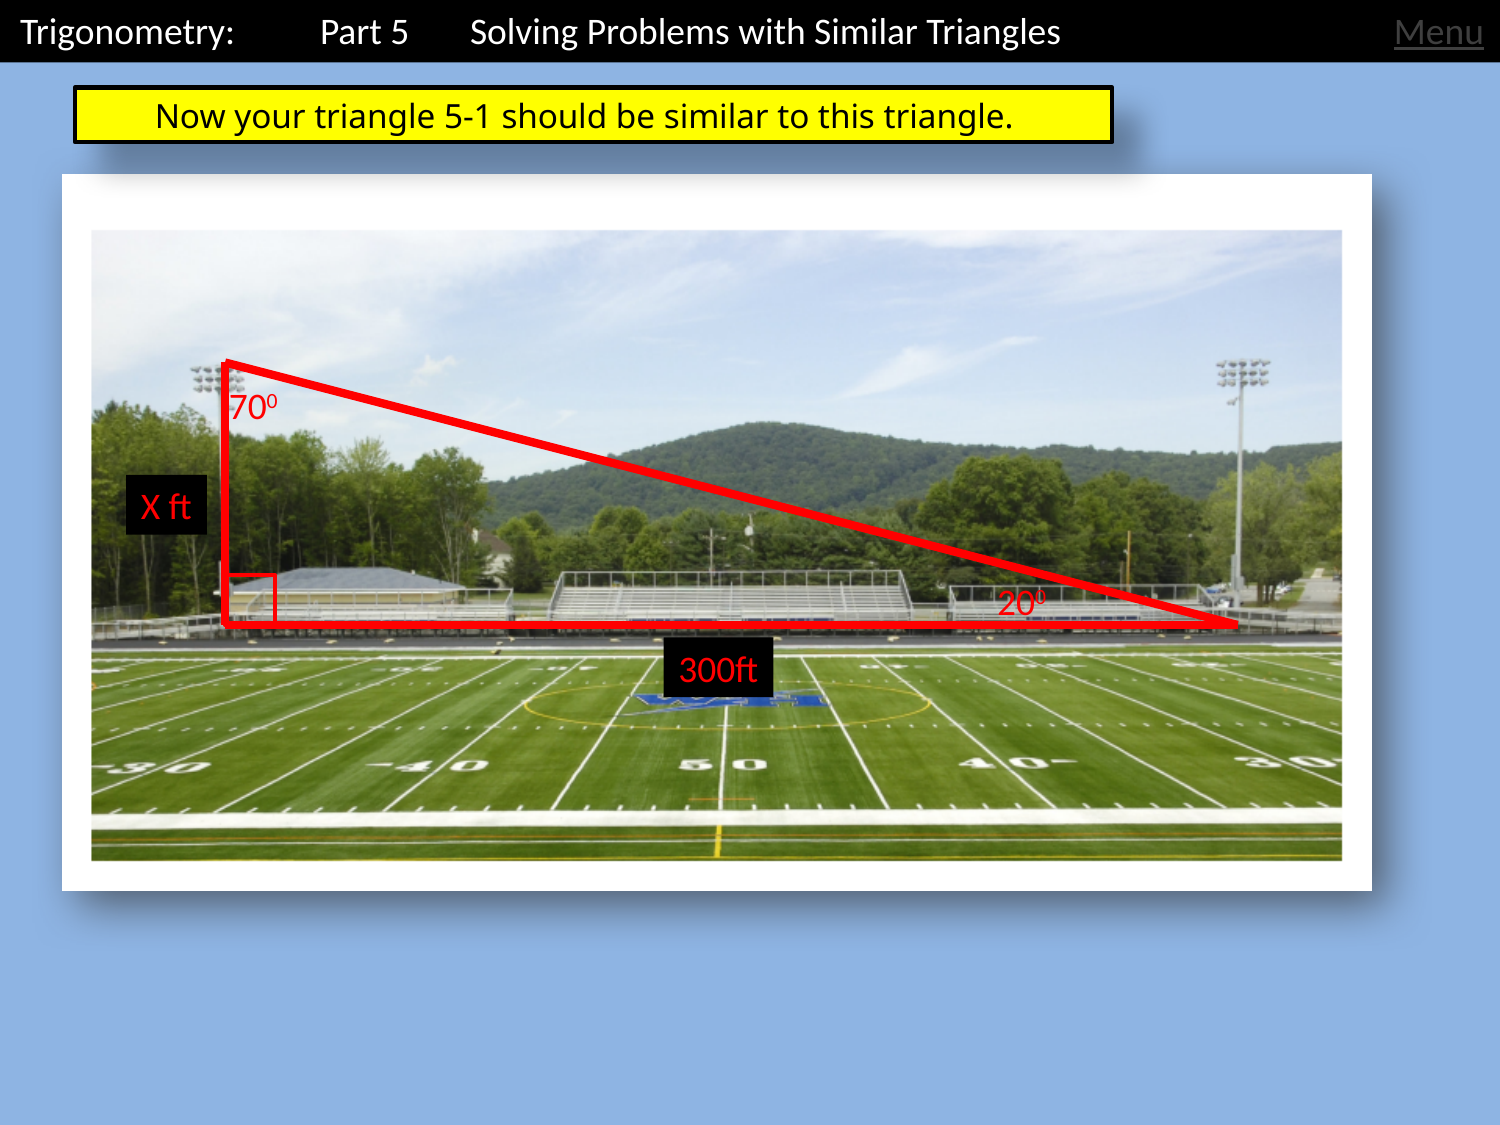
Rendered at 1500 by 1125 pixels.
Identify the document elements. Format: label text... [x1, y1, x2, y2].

text_box Trigonometry: Part 5 Solving Problems with Similar Triangles [5, 0, 1086, 105]
text_box [1086, 0, 1500, 64]
text_box Menu [1379, 0, 1500, 60]
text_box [224, 362, 1238, 626]
text_box [0, 0, 5, 64]
picture [62, 174, 1372, 891]
text_box Now your triangle 5-1 should be similar to this triangle. [74, 87, 1113, 143]
